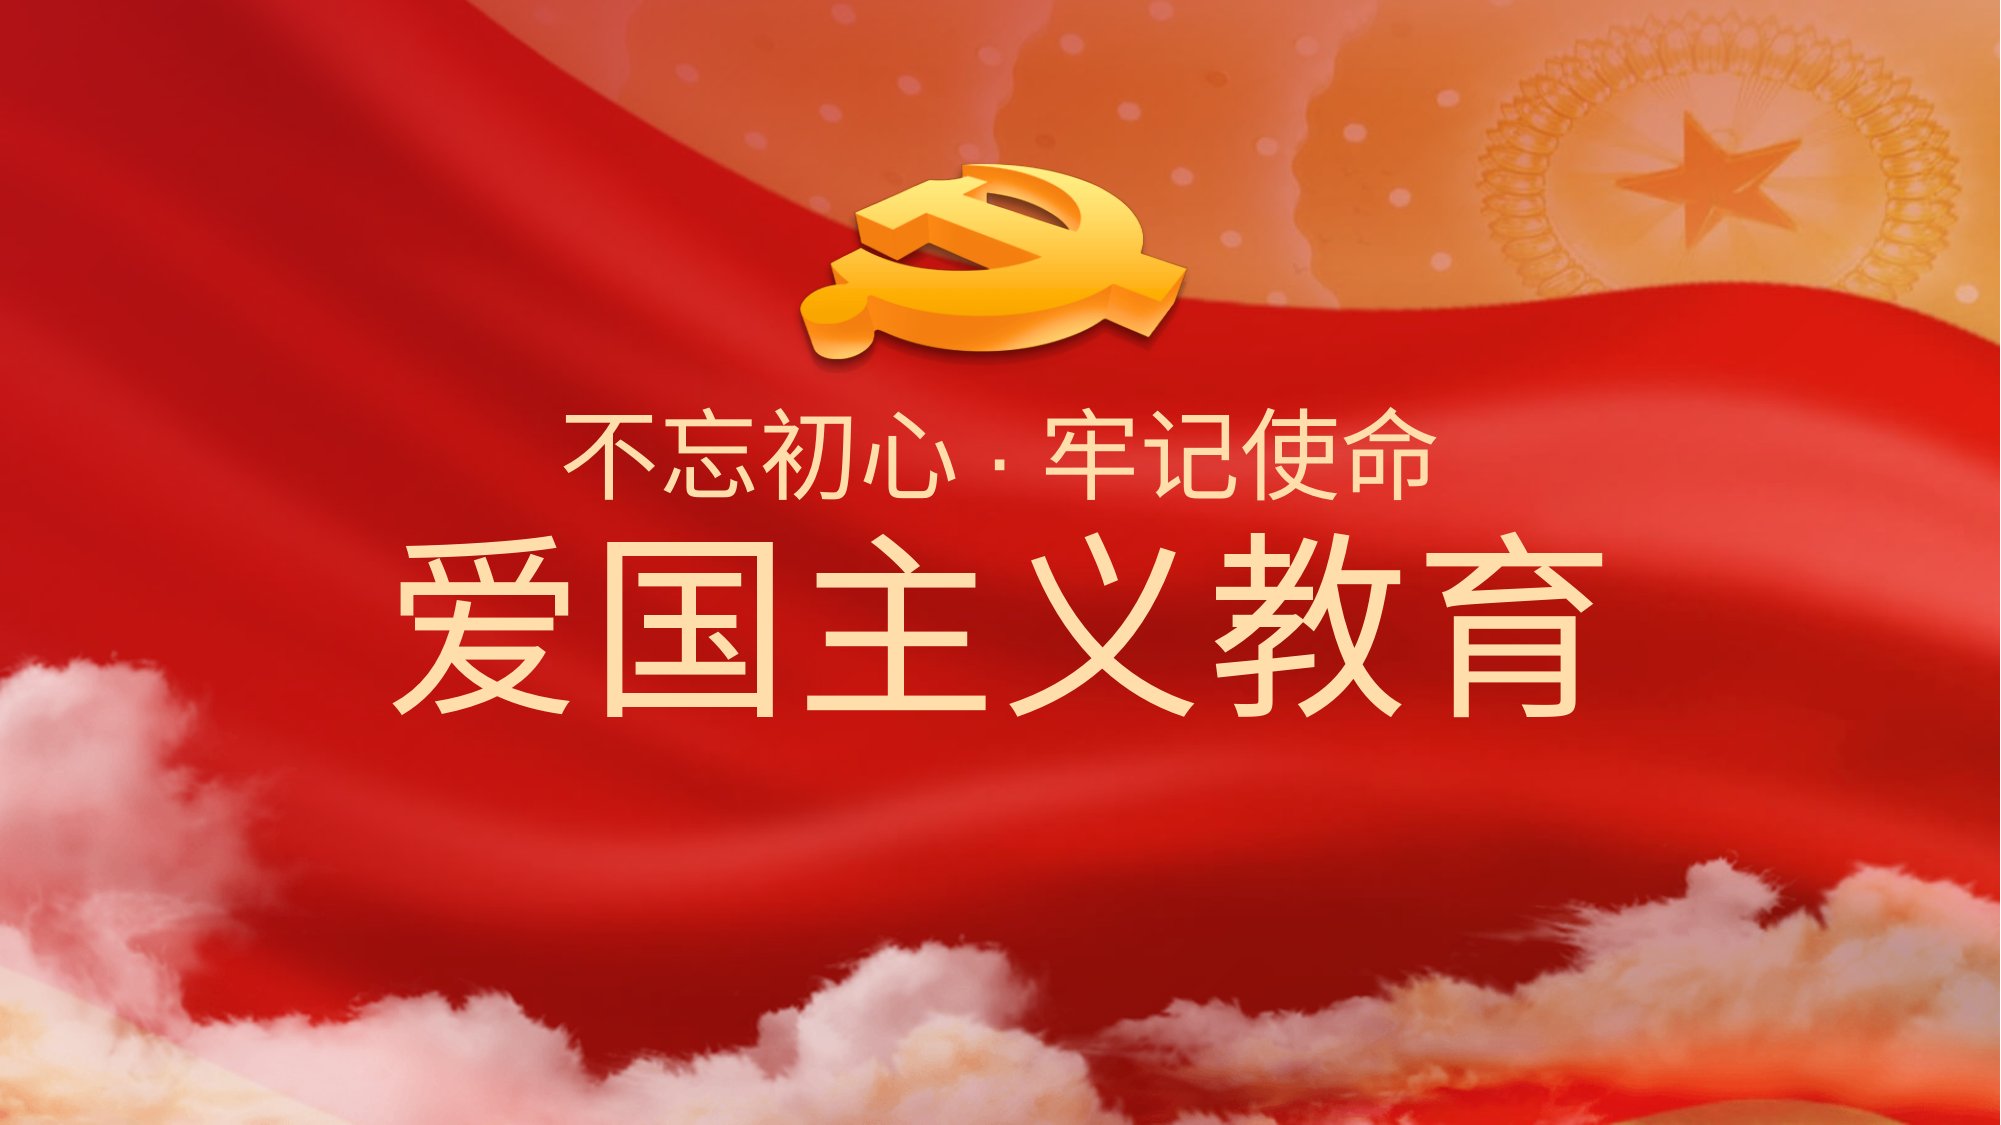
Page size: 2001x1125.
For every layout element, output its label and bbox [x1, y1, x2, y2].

text_box [190, 384, 1810, 625]
picture [0, 0, 2000, 1125]
